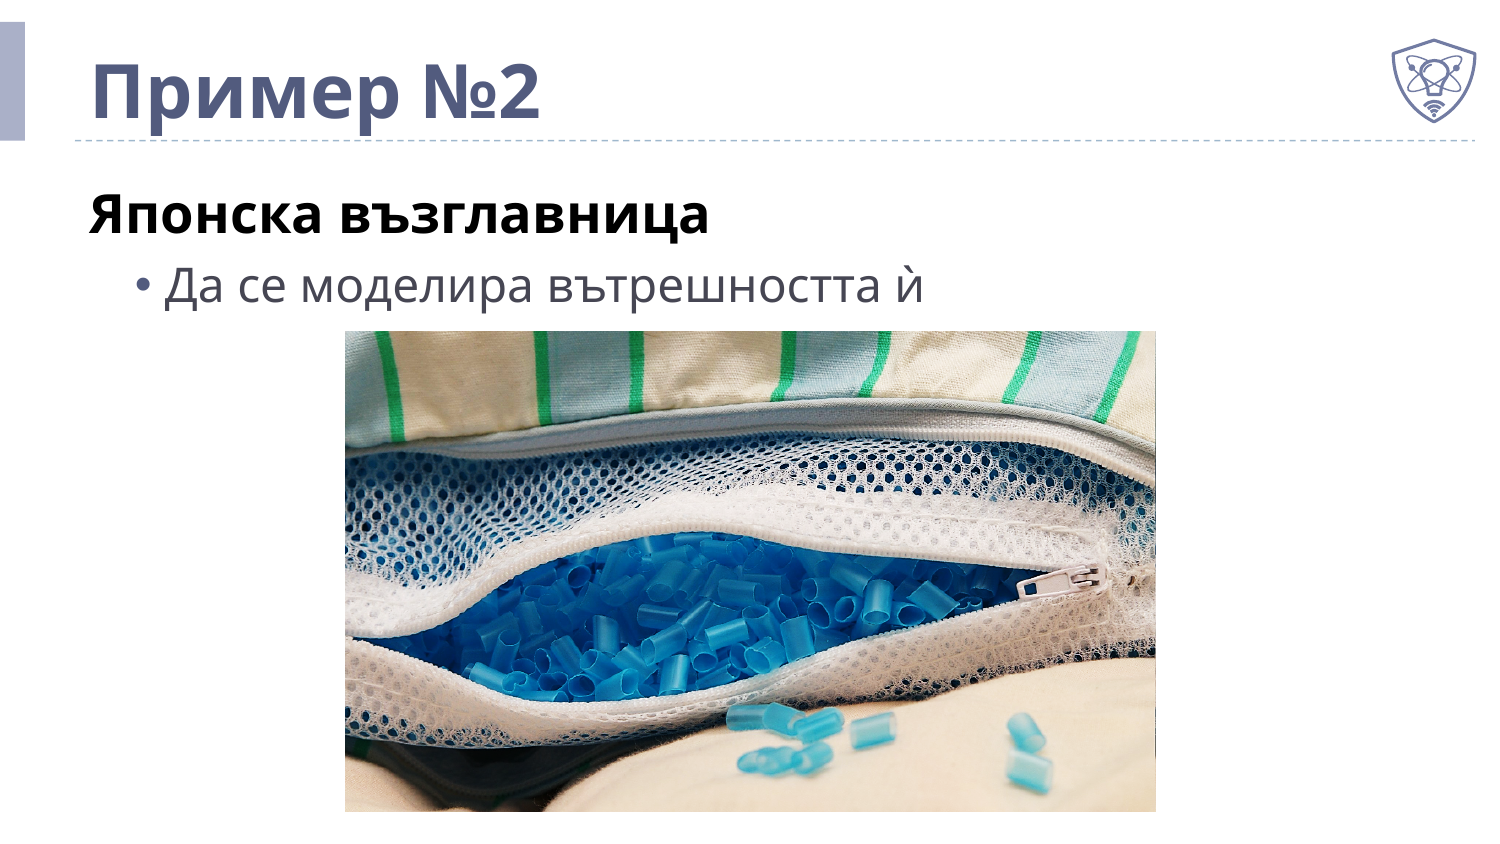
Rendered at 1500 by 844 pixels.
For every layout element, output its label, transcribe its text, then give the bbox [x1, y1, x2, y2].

title Пример №2 [75, 18, 1475, 141]
list Японска възглавница Да се моделира вътрешността ѝ [75, 171, 1475, 835]
picture [344, 331, 1156, 813]
